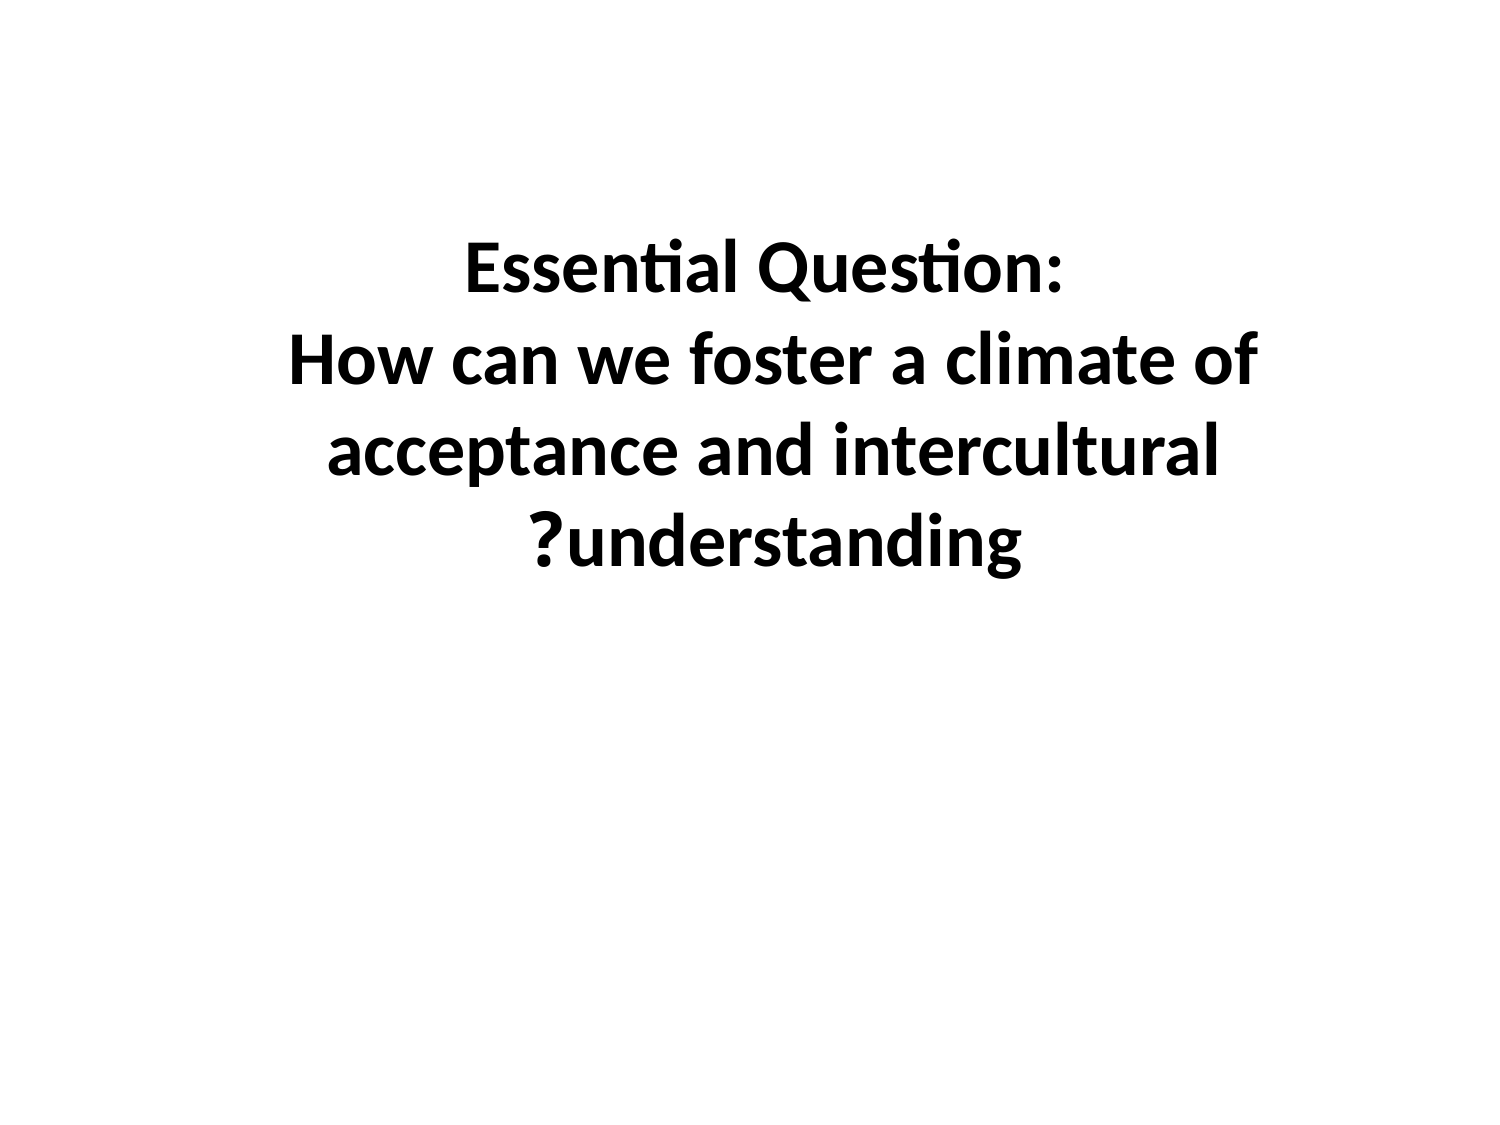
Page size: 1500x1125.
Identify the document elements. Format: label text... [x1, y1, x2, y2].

title Essential Question: How can we foster a climate of acceptance and intercultural understanding? [112, 208, 1436, 591]
